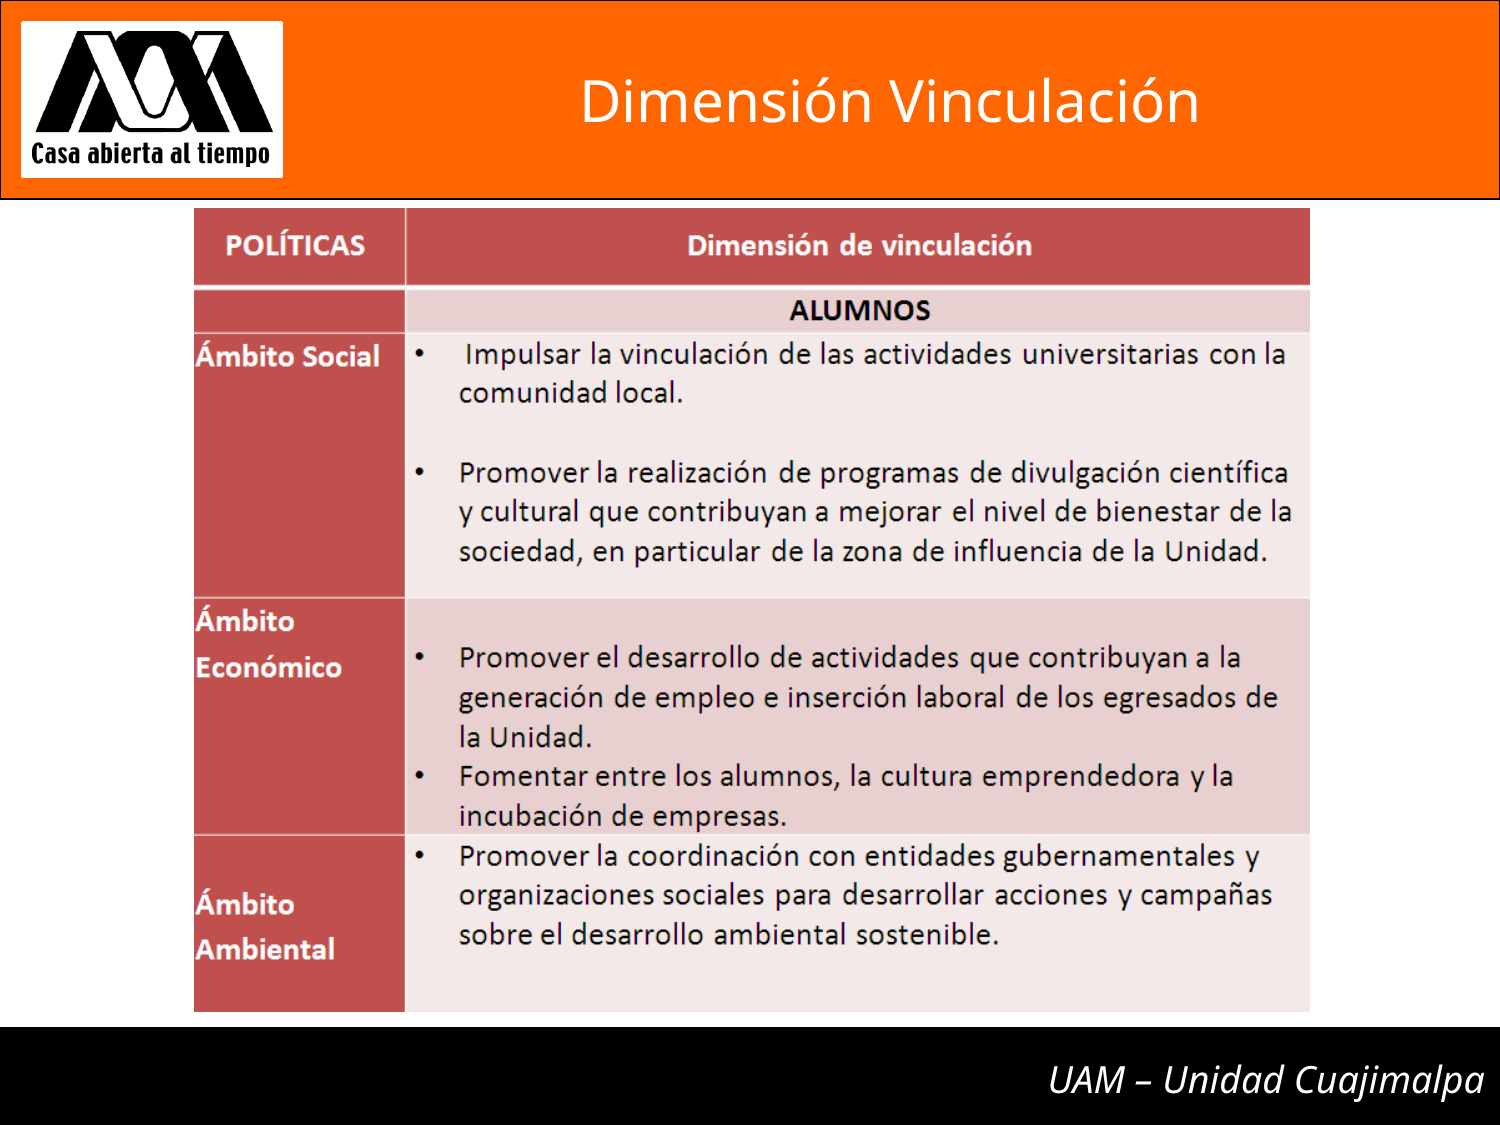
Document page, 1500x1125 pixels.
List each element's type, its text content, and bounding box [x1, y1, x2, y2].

title Dimensión Vinculación [280, 0, 1500, 200]
picture [194, 207, 1311, 1012]
picture [32, 31, 273, 167]
